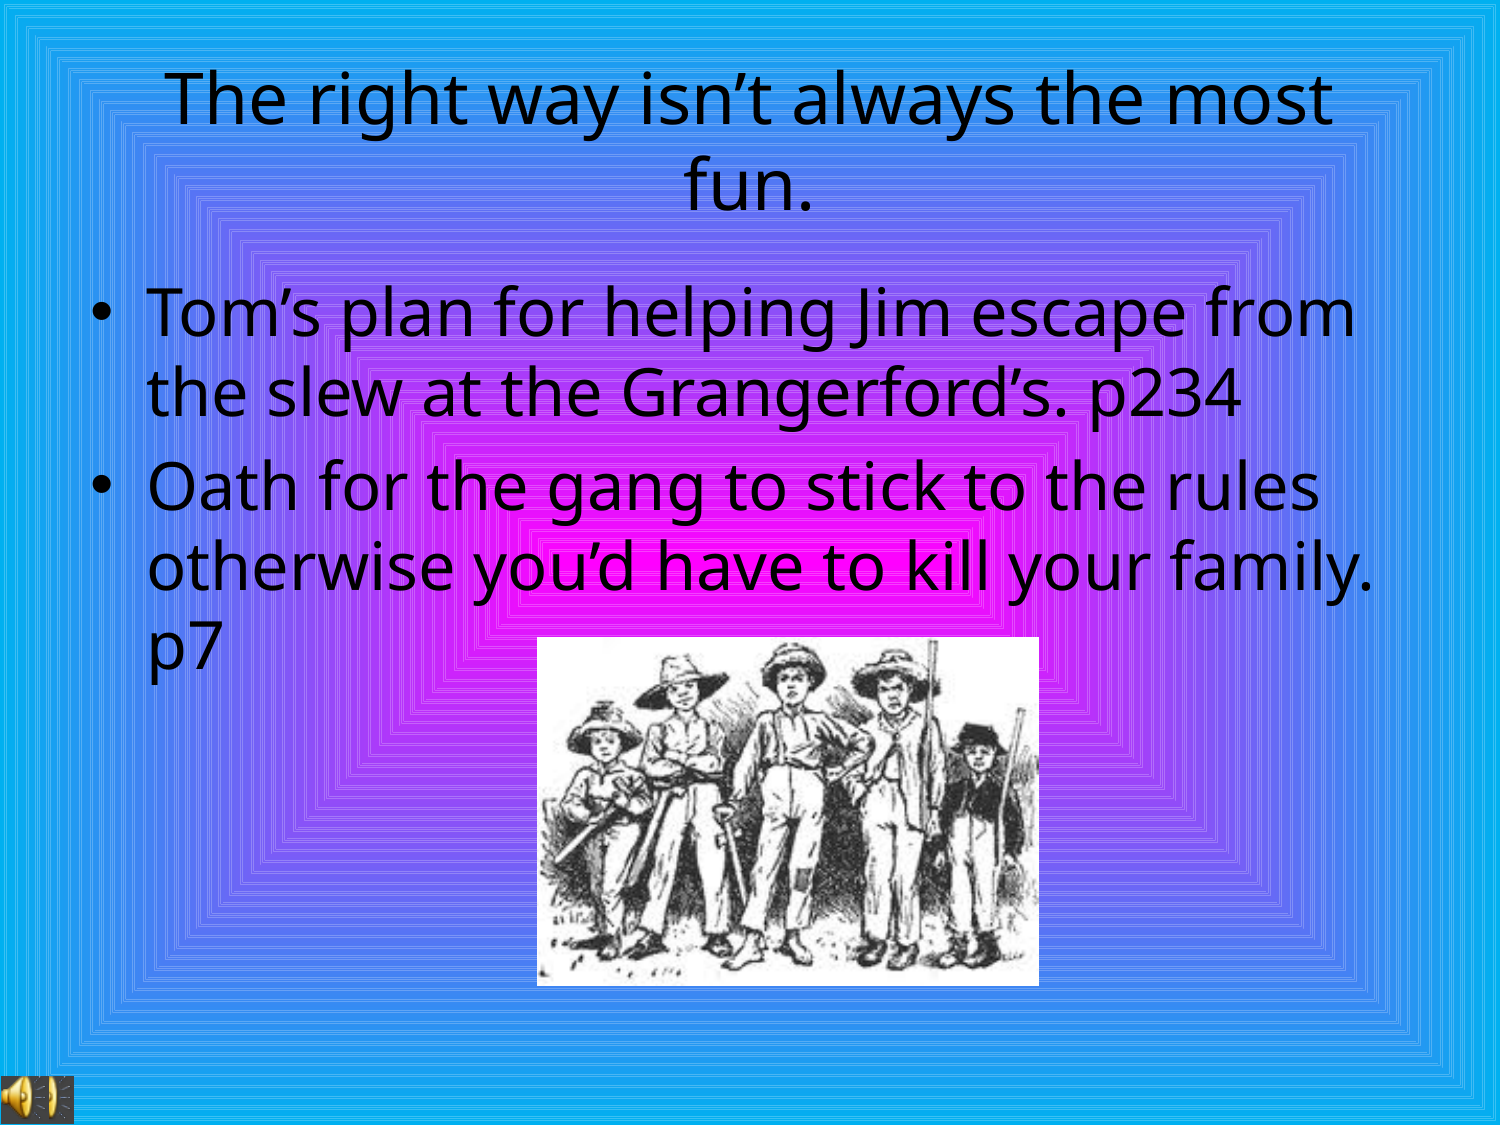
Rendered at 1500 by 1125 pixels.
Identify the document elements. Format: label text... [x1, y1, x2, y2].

picture [537, 637, 1039, 987]
list Tom’s plan for helping Jim escape from the slew at the Grangerford’s. p234 Oath for the gang to stick to the rules otherwise you’d have to kill your family. p7 [75, 262, 1425, 1005]
picture [2, 1073, 76, 1123]
title The right way isn’t always the most fun. [75, 45, 1425, 233]
